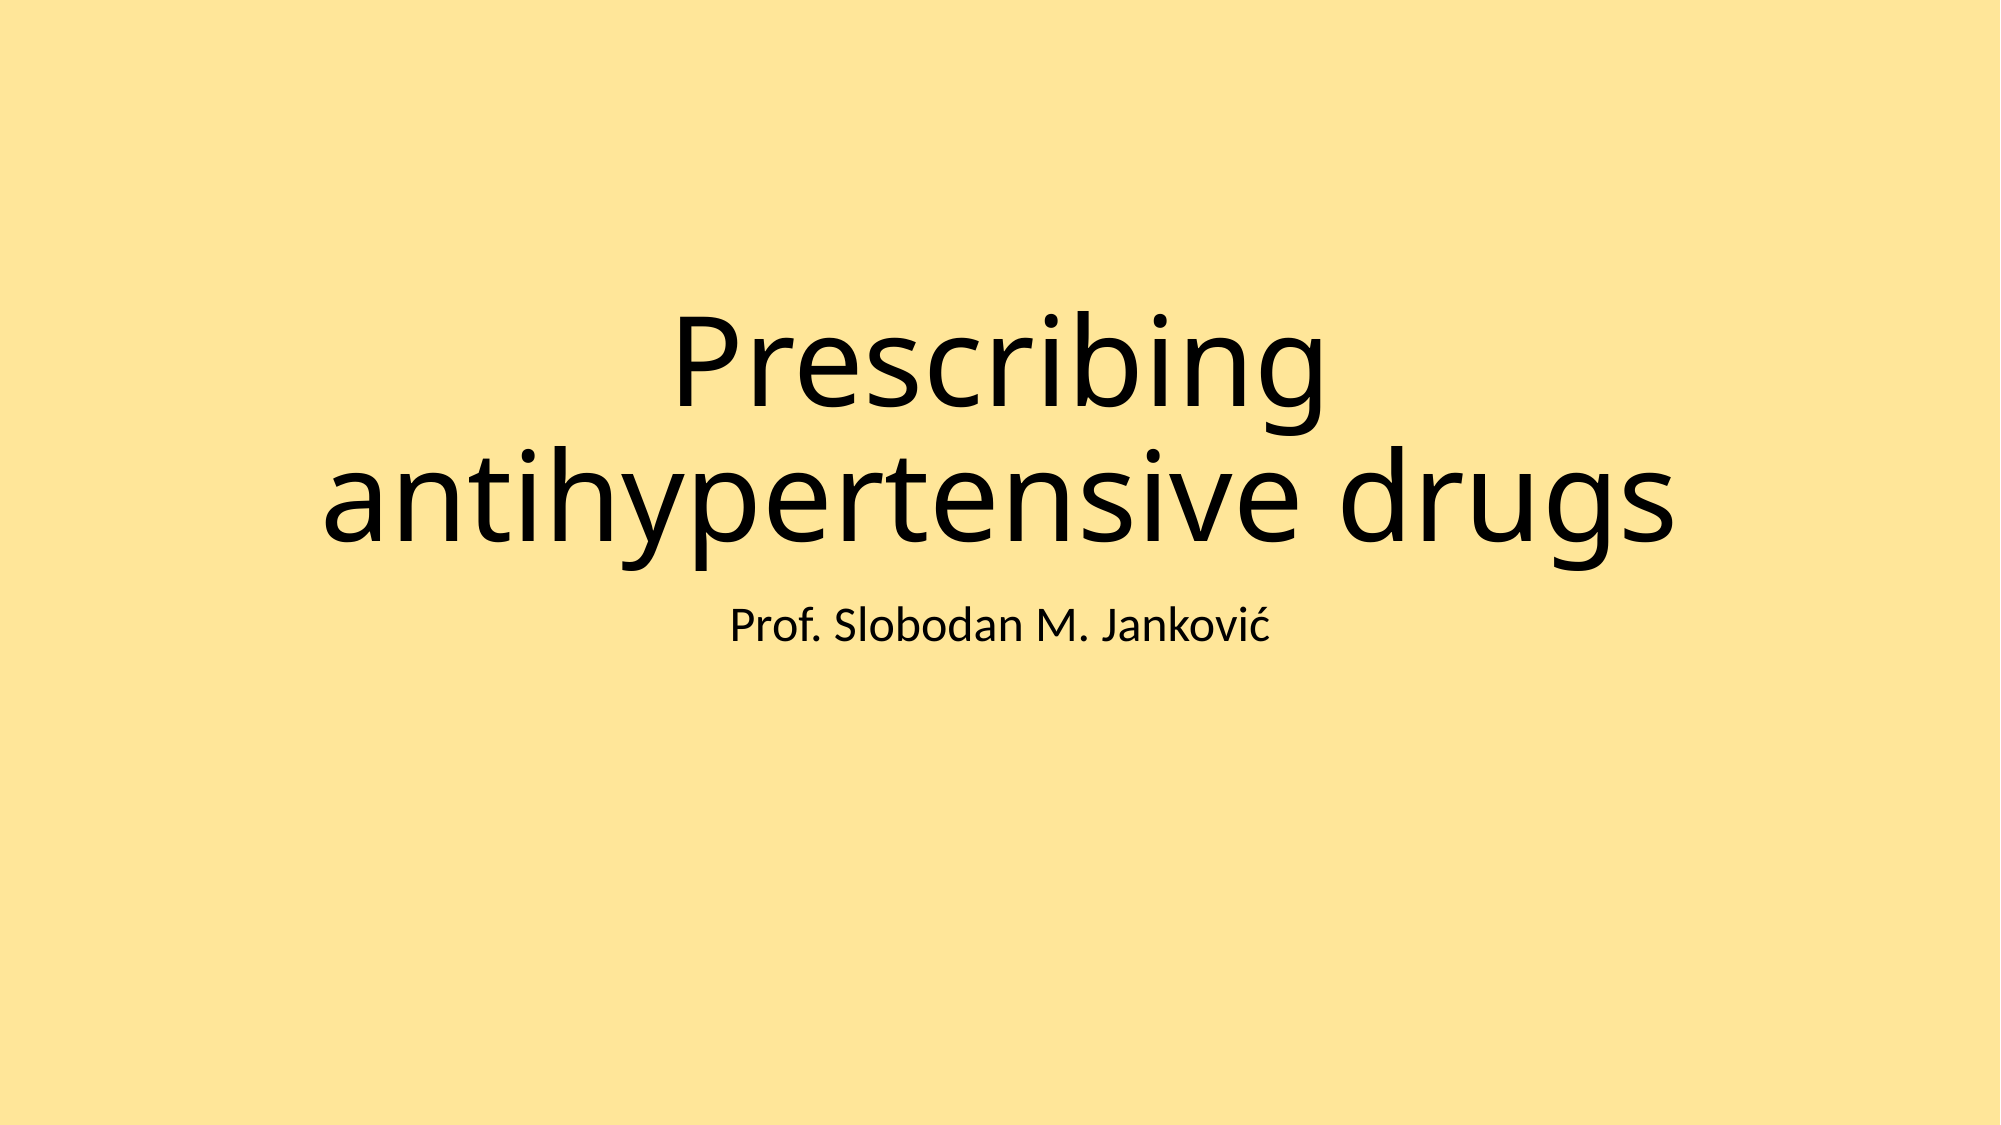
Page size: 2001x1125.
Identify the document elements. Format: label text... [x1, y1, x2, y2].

title Prescribing antihypertensive drugs [249, 184, 1750, 576]
subtitle Prof. Slobodan M. Janković [249, 590, 1750, 863]
